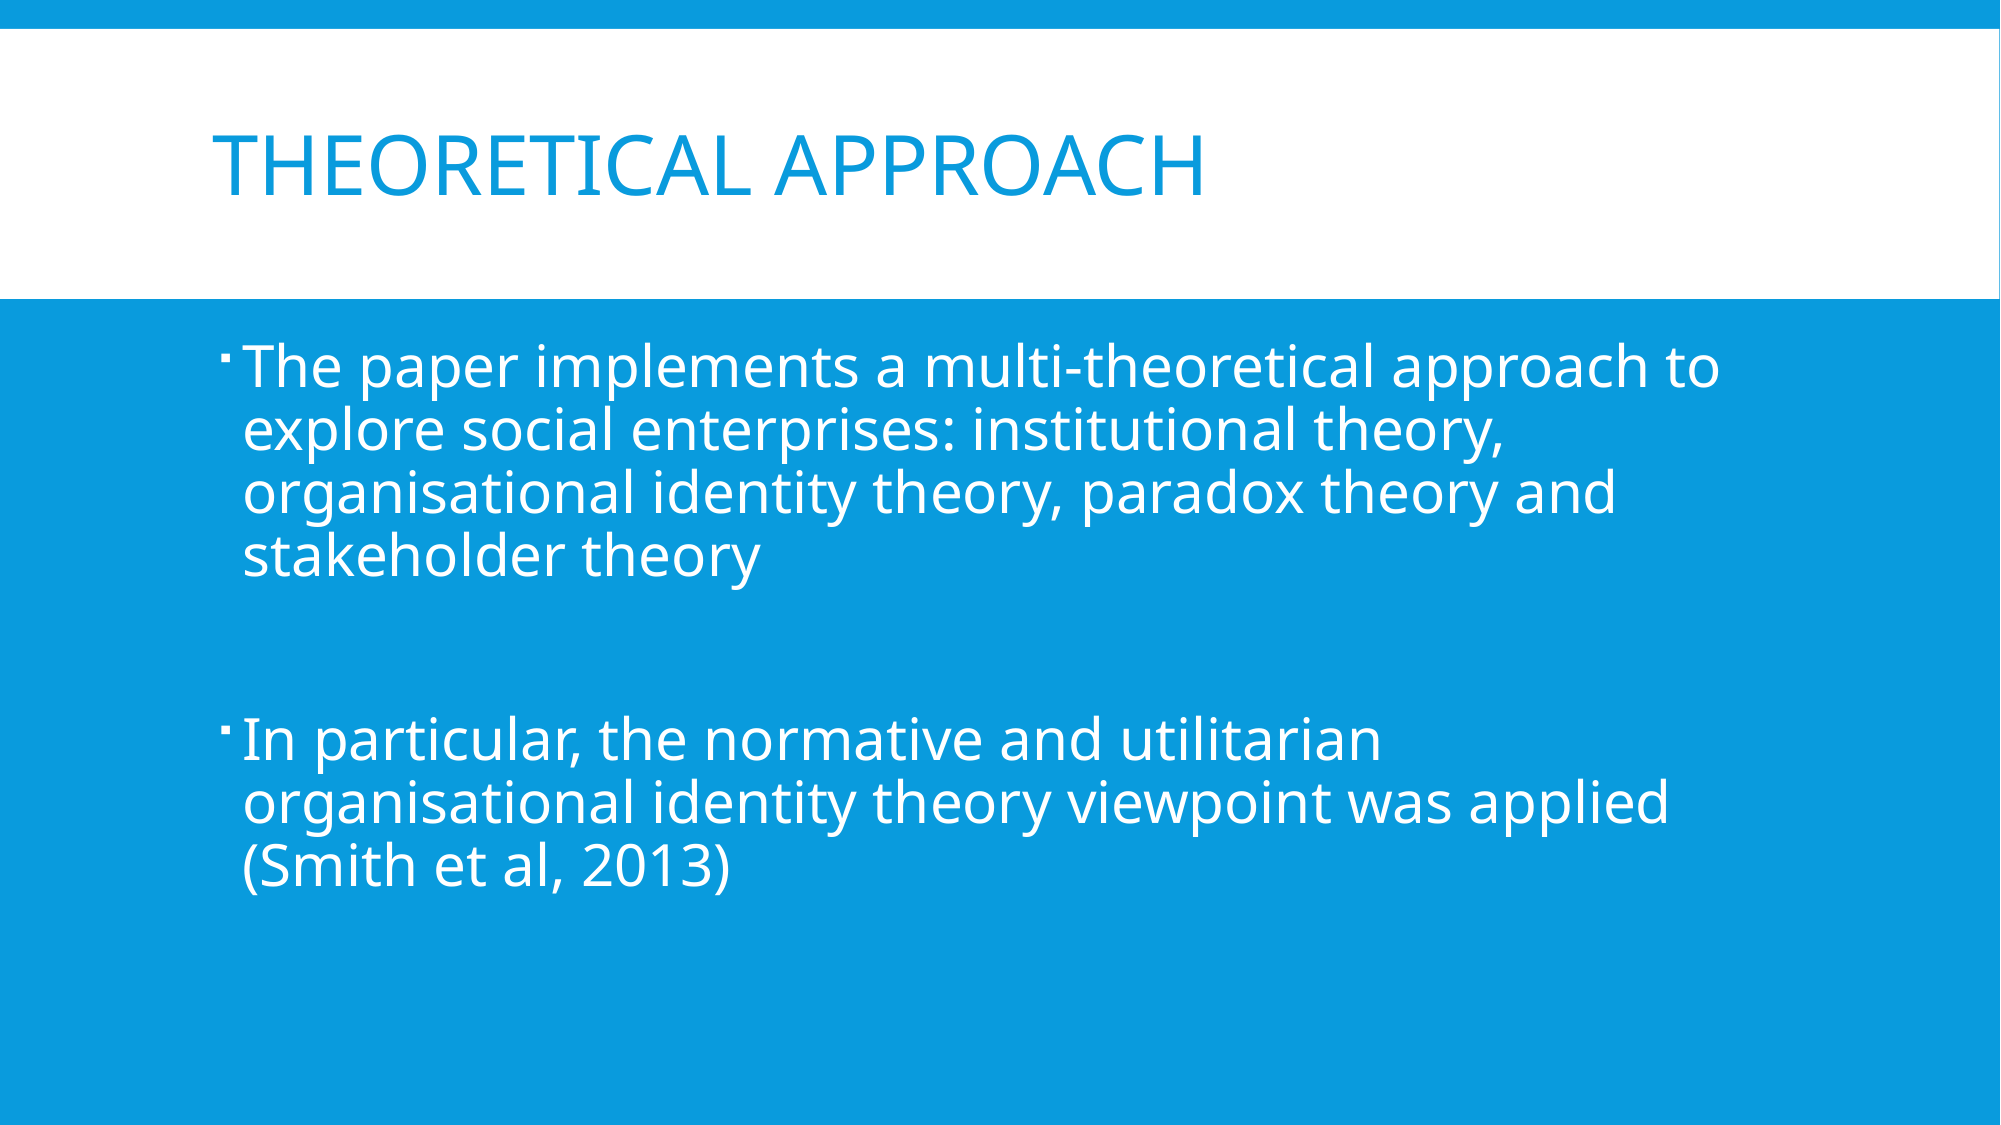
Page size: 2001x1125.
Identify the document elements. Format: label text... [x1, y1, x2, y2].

title Theoretical approach [197, 46, 1803, 295]
list The paper implements a multi-theoretical approach to explore social enterprises: institutional theory, organisational identity theory, paradox theory and stakeholder theory In particular, the normative and utilitarian organisational identity theory viewpoint was applied (Smith et al, 2013) [197, 329, 1803, 1020]
